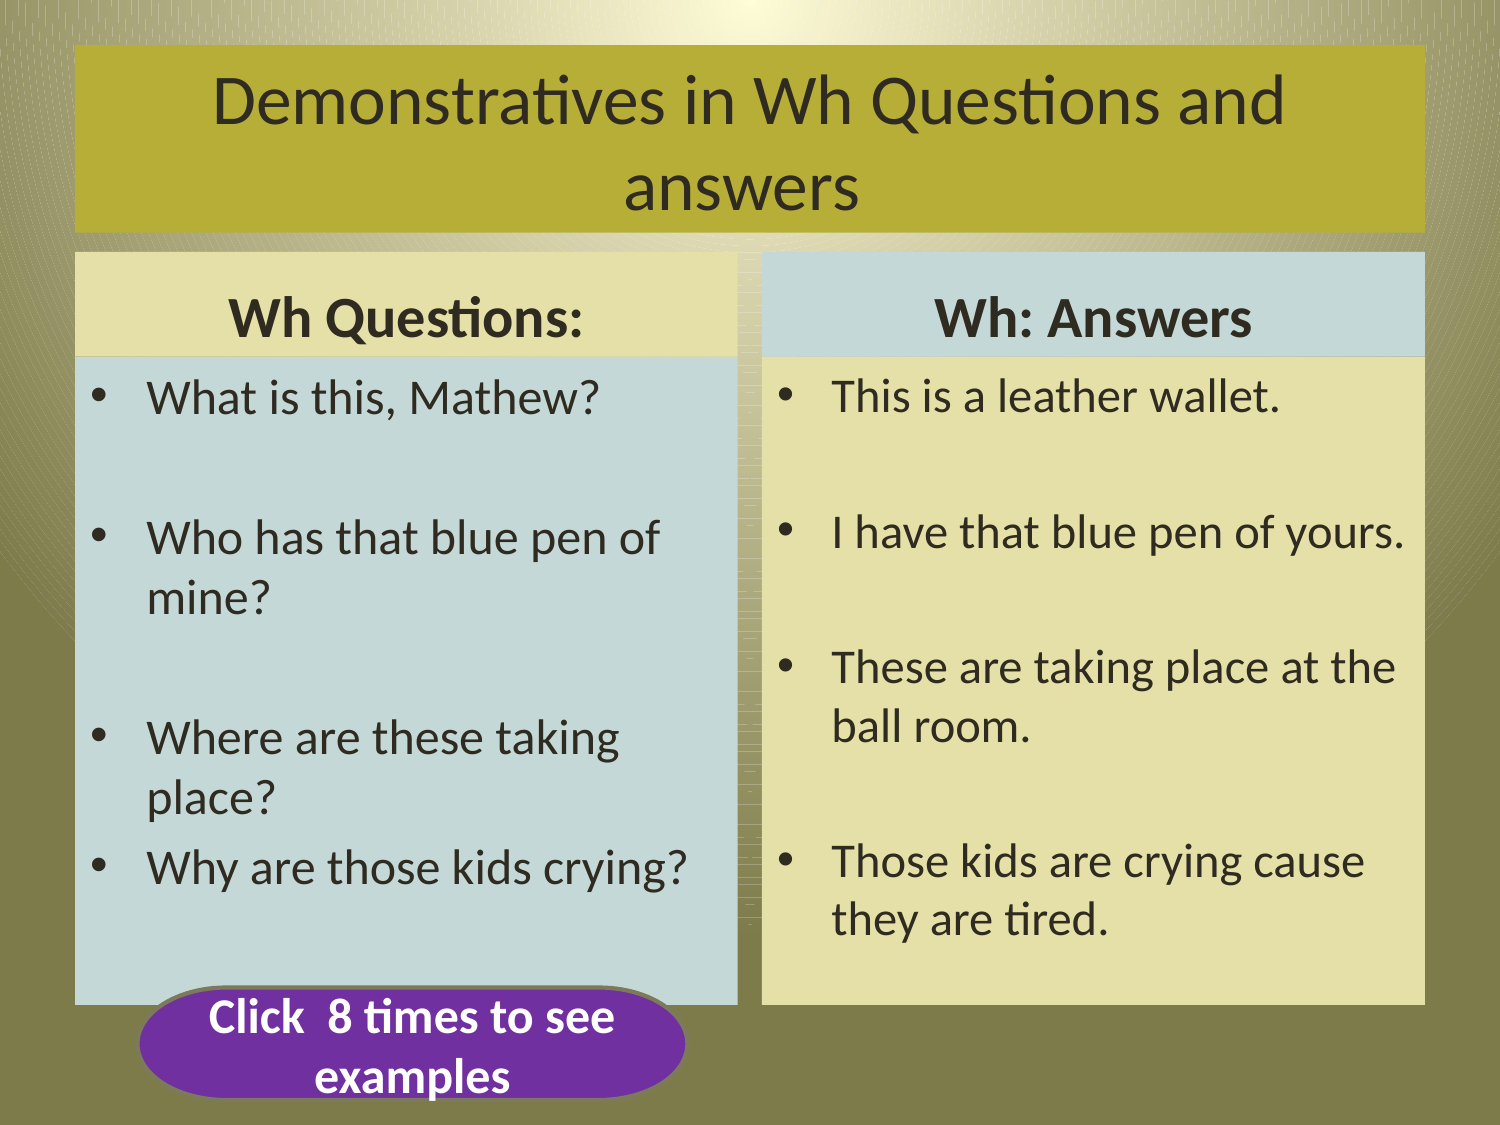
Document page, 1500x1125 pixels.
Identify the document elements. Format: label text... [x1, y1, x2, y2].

text_box Click 8 times to see examples [135, 985, 690, 1103]
list This is a leather wallet. I have that blue pen of yours. These are taking place at the ball room. Those kids are crying cause they are tired. [761, 356, 1425, 1005]
list Wh: Answers [761, 251, 1425, 356]
list Wh Questions: [75, 251, 738, 356]
list What is this, Mathew? Who has that blue pen of mine? Where are these taking place? Why are those kids crying? [75, 356, 738, 1005]
title Demonstratives in Wh Questions and answers [75, 45, 1425, 233]
